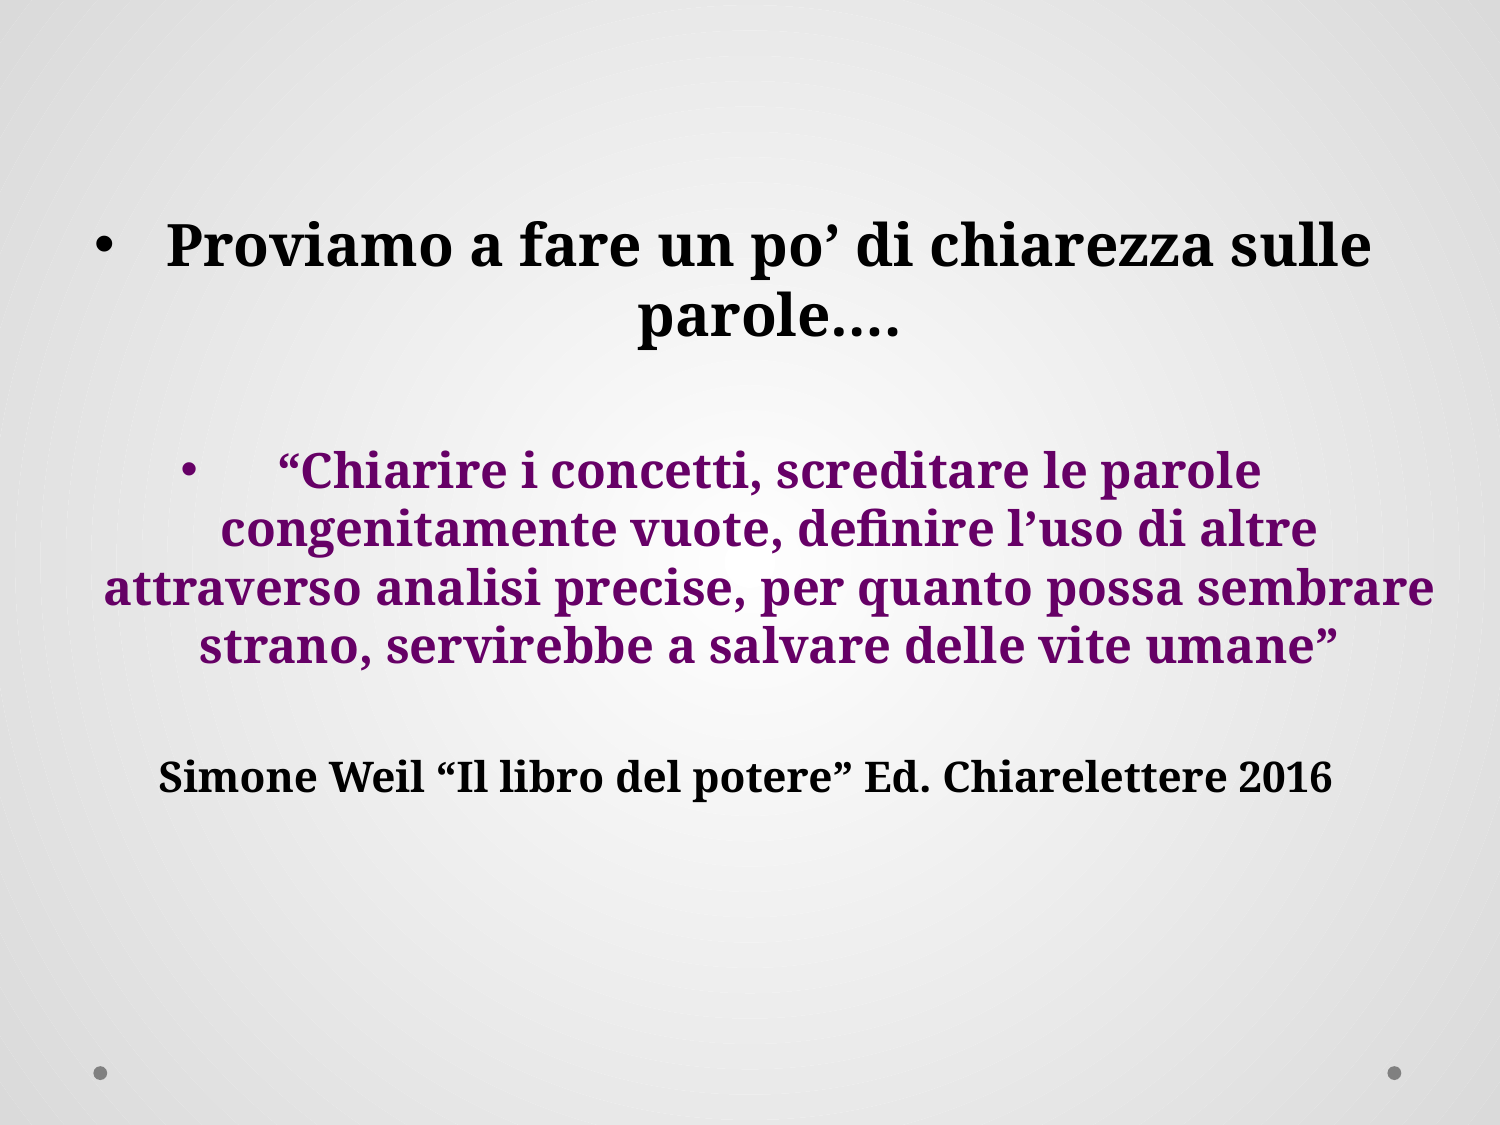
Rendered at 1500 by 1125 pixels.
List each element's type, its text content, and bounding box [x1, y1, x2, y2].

list Proviamo a fare un po’ di chiarezza sulle parole…. “Chiarire i concetti, screditare le parole congenitamente vuote, definire l’uso di altre attraverso analisi precise, per quanto possa sembrare strano, servirebbe a salvare delle vite umane” Simone Weil “Il libro del potere” Ed. Chiarelettere 2016 [39, 200, 1453, 864]
